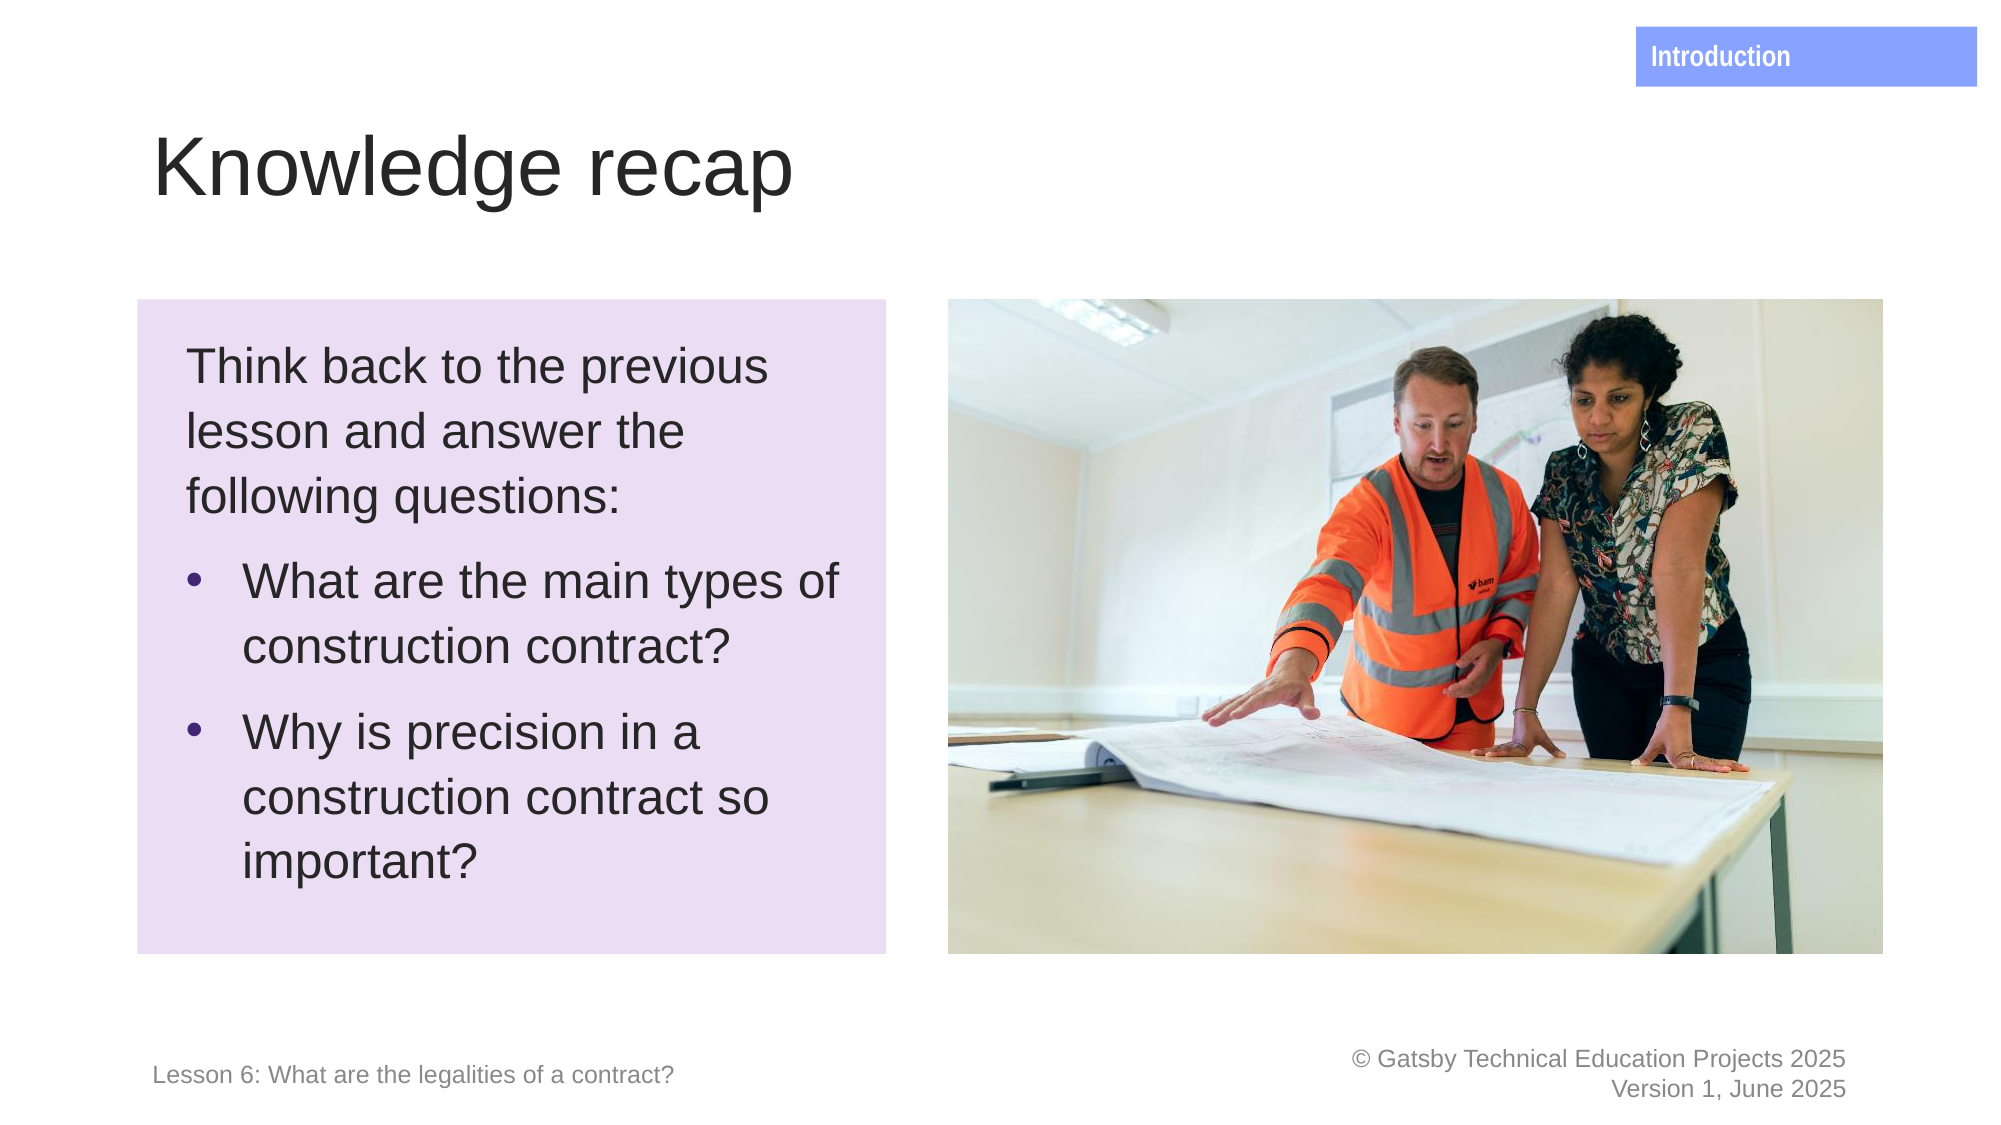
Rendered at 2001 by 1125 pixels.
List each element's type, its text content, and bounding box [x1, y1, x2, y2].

title Knowledge recap [137, 59, 1863, 278]
list Lesson 6: What are the legalities of a contract? [137, 1042, 829, 1103]
picture [947, 299, 1883, 955]
list Think back to the previous lesson and answer the following questions: What are the main types of construction contract? Why is precision in a construction contract so important? [137, 299, 887, 954]
list Introduction [1636, 26, 1978, 87]
